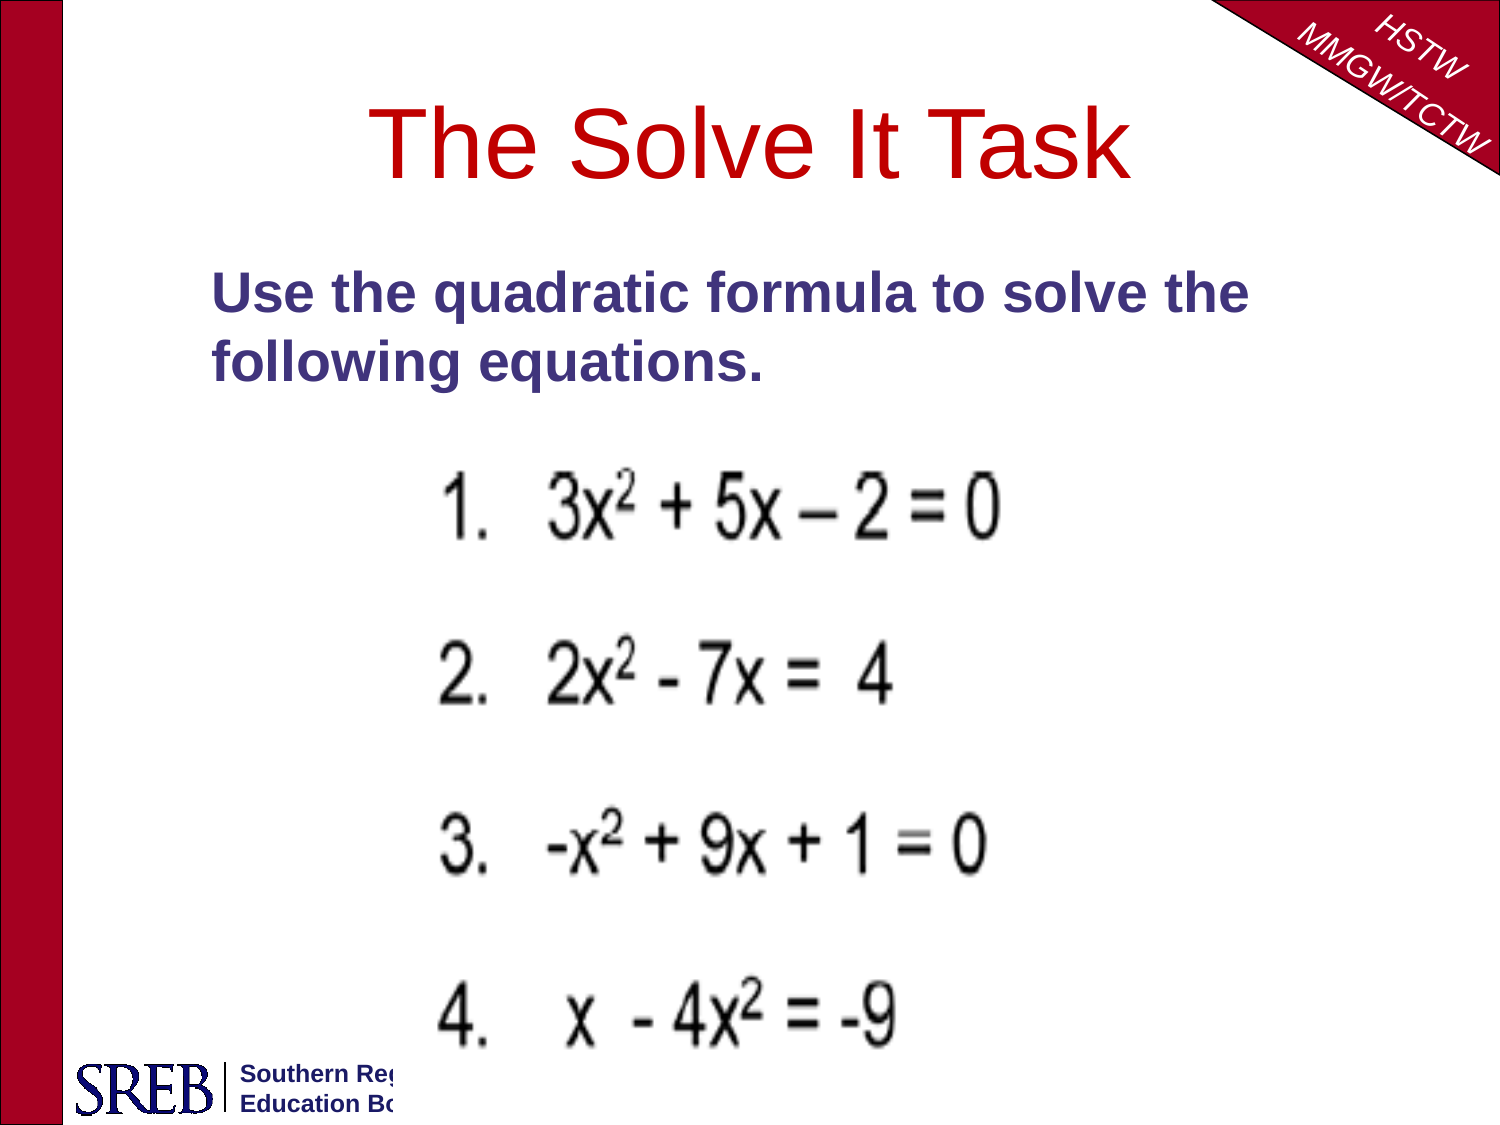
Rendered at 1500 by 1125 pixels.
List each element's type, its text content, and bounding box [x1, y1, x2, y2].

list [393, 419, 1079, 1125]
list Use the quadratic formula to solve the following equations. [195, 245, 1323, 401]
title The Solve It Task [74, 44, 1426, 233]
